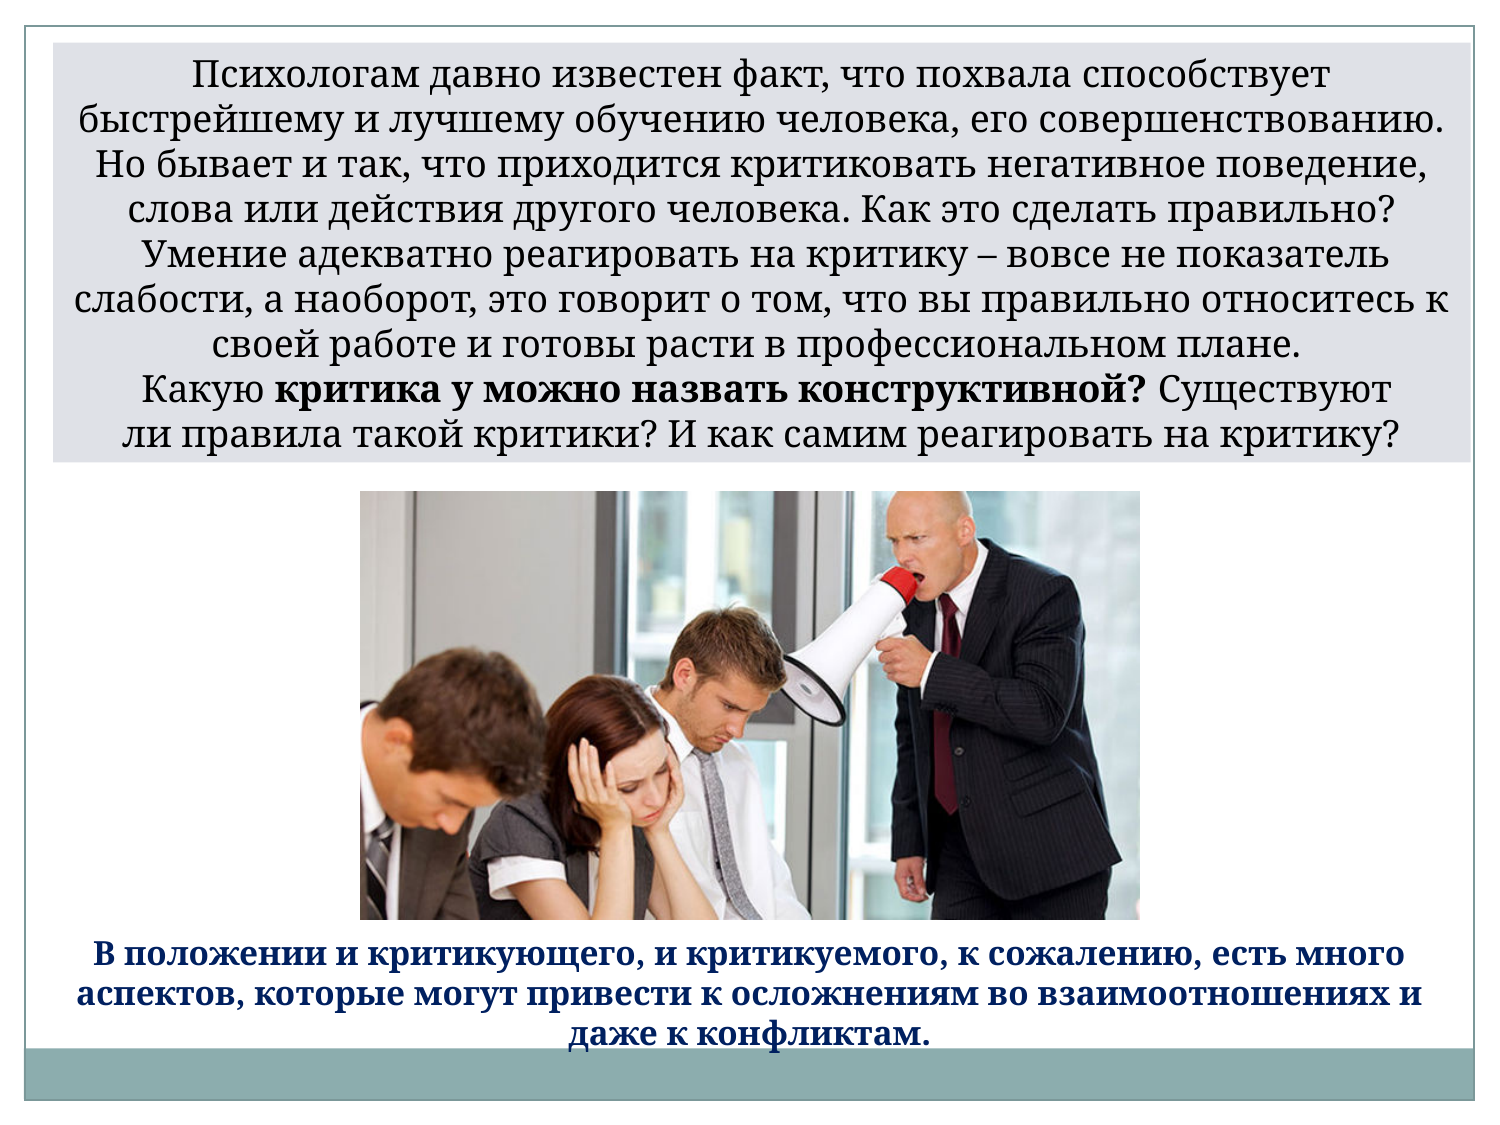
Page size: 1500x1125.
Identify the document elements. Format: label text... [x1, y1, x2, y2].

picture [360, 491, 1140, 920]
text_box Психологам давно известен факт, что похвала способствует быстрейшему и лучшему обучению человека, его совершенствованию. Но бывает и так, что приходится критиковать негативное поведение, слова или действия другого человека. Как это сделать правильно? Умение адекватно реагировать на критику – вовсе не показатель слабости, а наоборот, это говорит о том, что вы правильно относитесь к своей работе и готовы расти в профессиональном плане. Какую критика у можно назвать конструктивной? Существуют ли правила такой критики? И как самим реагировать на критику? [53, 42, 1471, 463]
text_box В положении и критикующего, и критикуемого, к сожалению, есть много аспектов, которые могут привести к осложнениям во взаимоотношениях и даже к конфликтам. [53, 924, 1447, 1060]
